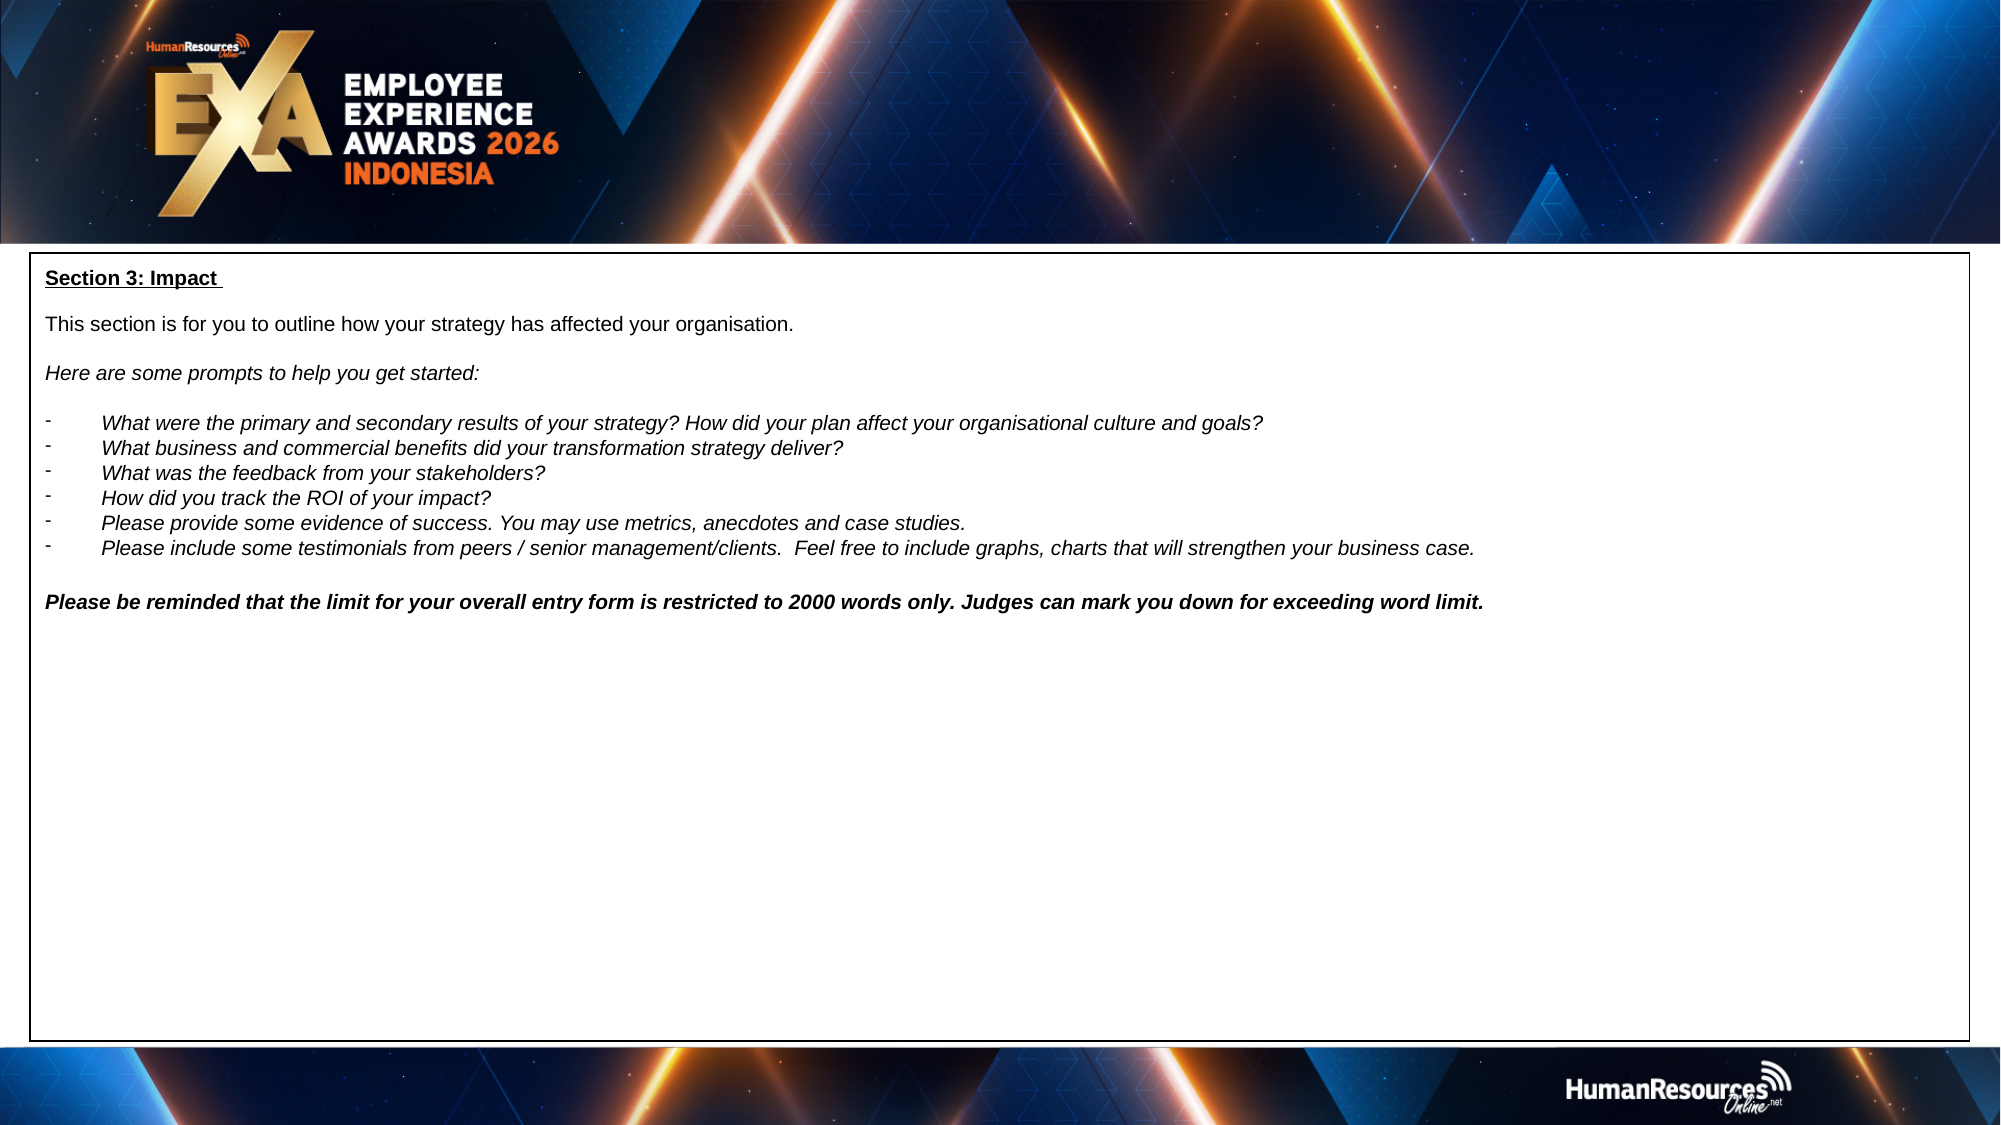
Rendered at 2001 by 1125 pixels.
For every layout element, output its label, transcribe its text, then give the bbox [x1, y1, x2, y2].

picture [0, 0, 2001, 1125]
text_box Section 3: Impact This section is for you to outline how your strategy has affected your organisation. Here are some prompts to help you get started: What were the primary and secondary results of your strategy? How did your plan affect your organisational culture and goals? What business and commercial benefits did your transformation strategy deliver? What was the feedback from your stakeholders? How did you track the ROI of your impact? Please provide some evidence of success. You may use metrics, anecdotes and case studies. Please include some testimonials from peers / senior management/clients. Feel free to include graphs, charts that will strengthen your business case. Please be reminded that the limit for your overall entry form is restricted to 2000 words only. Judges can mark you down for exceeding word limit. [30, 253, 1970, 1042]
